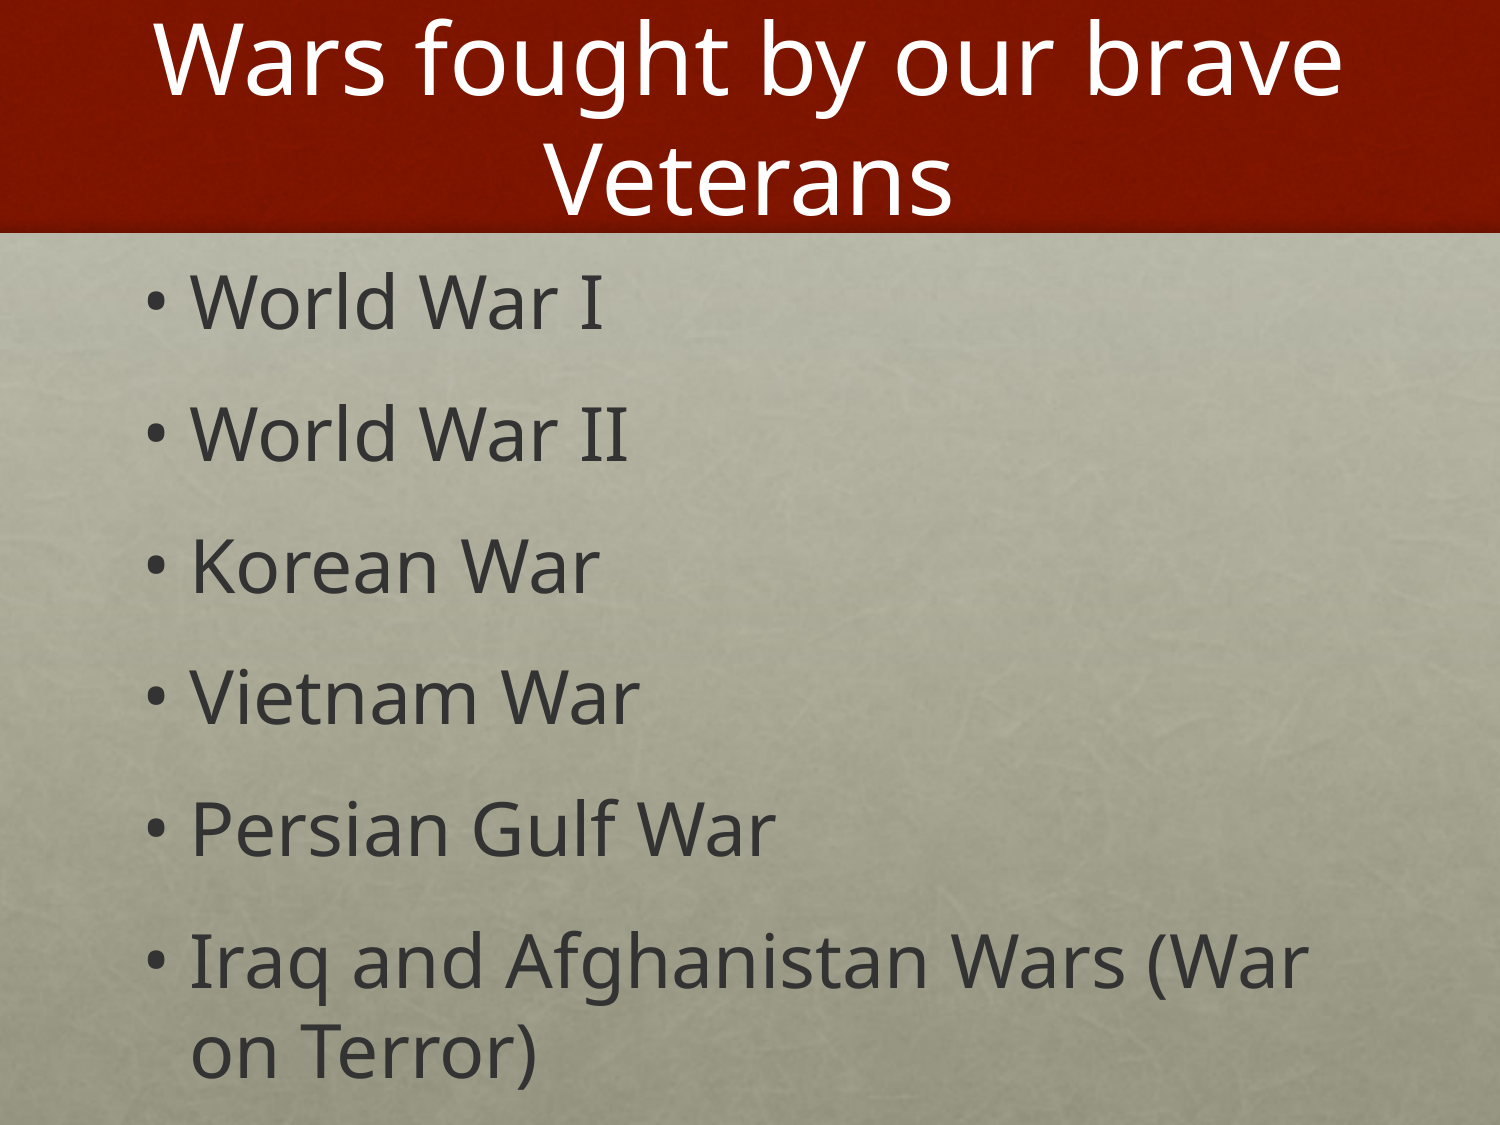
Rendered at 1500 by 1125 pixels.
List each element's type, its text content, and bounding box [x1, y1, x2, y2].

title Wars fought by our brave Veterans [127, 10, 1372, 221]
list World War I World War II Korean War Vietnam War Persian Gulf War Iraq and Afghanistan Wars (War on Terror) [127, 247, 1372, 1005]
picture [0, 214, 1500, 1125]
